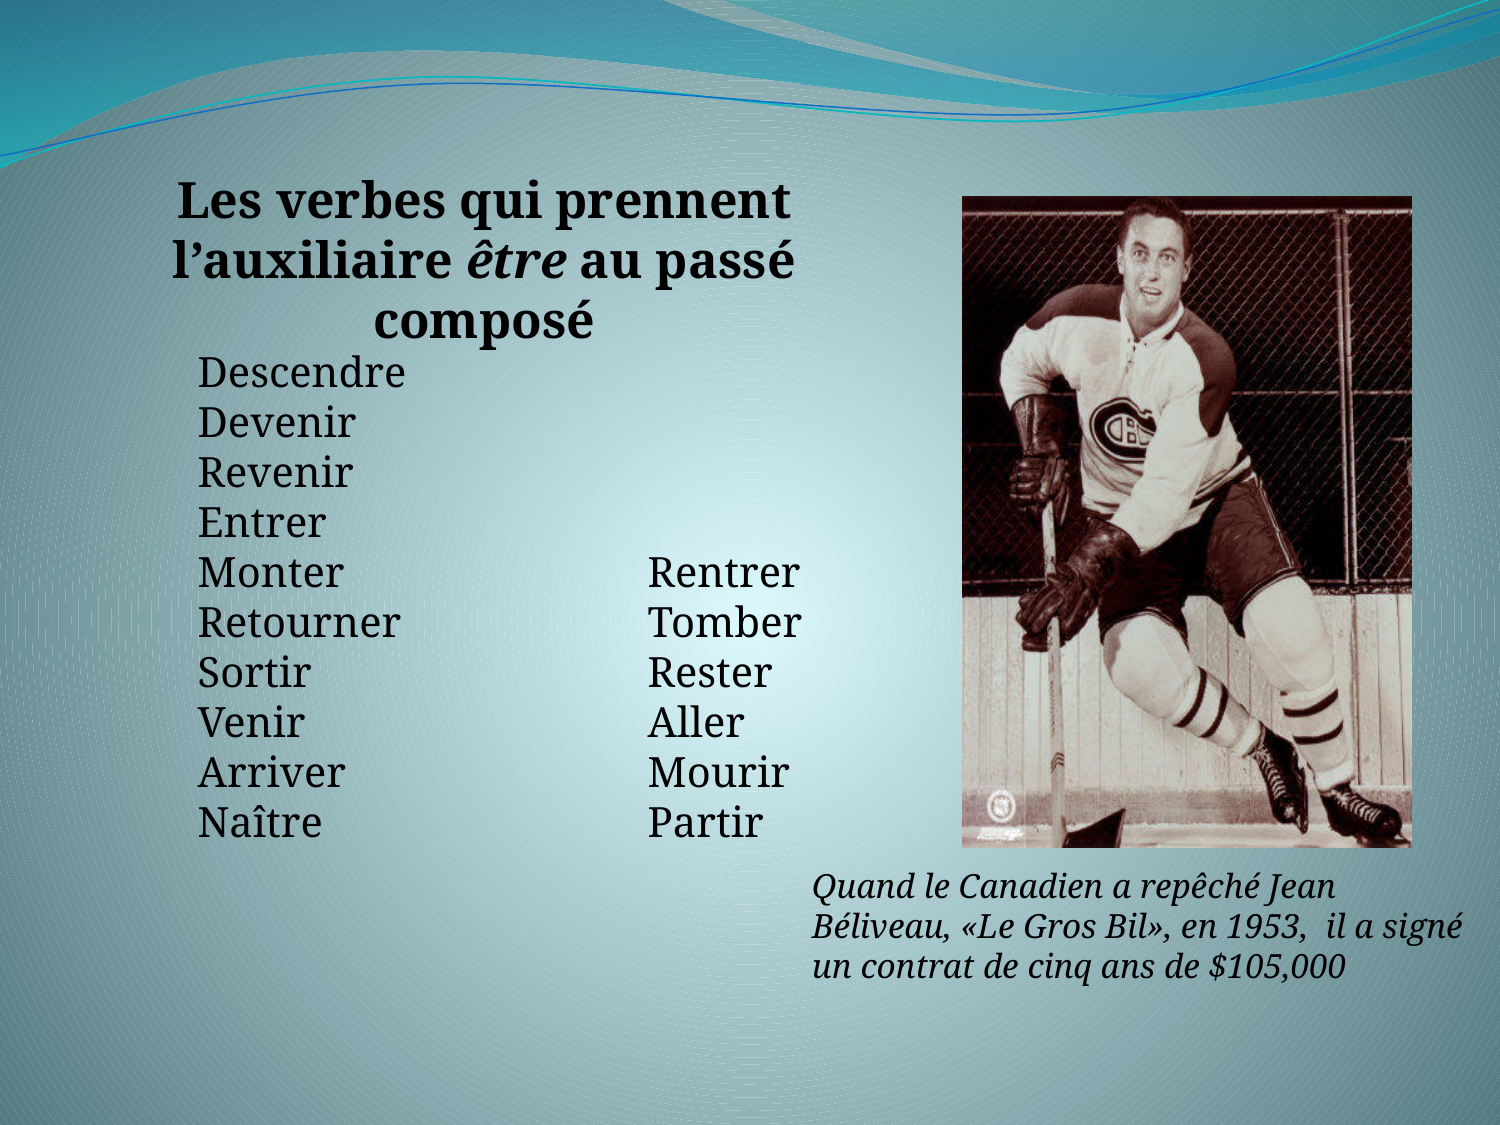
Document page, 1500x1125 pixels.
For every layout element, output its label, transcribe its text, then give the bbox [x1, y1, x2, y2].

text_box Descendre Devenir Revenir Entrer Monter Rentrer Retourner Tomber Sortir Rester Venir Aller Arriver Mourir Naître Partir [183, 338, 821, 898]
text_box Les verbes qui prennent l’auxiliaire être au passé composé [53, 160, 916, 401]
text_box Quand le Canadien a repêché Jean Béliveau, «Le Gros Bil», en 1953, il a signé un contrat de cinq ans de $105,000 [797, 857, 1500, 993]
picture [962, 195, 1412, 848]
